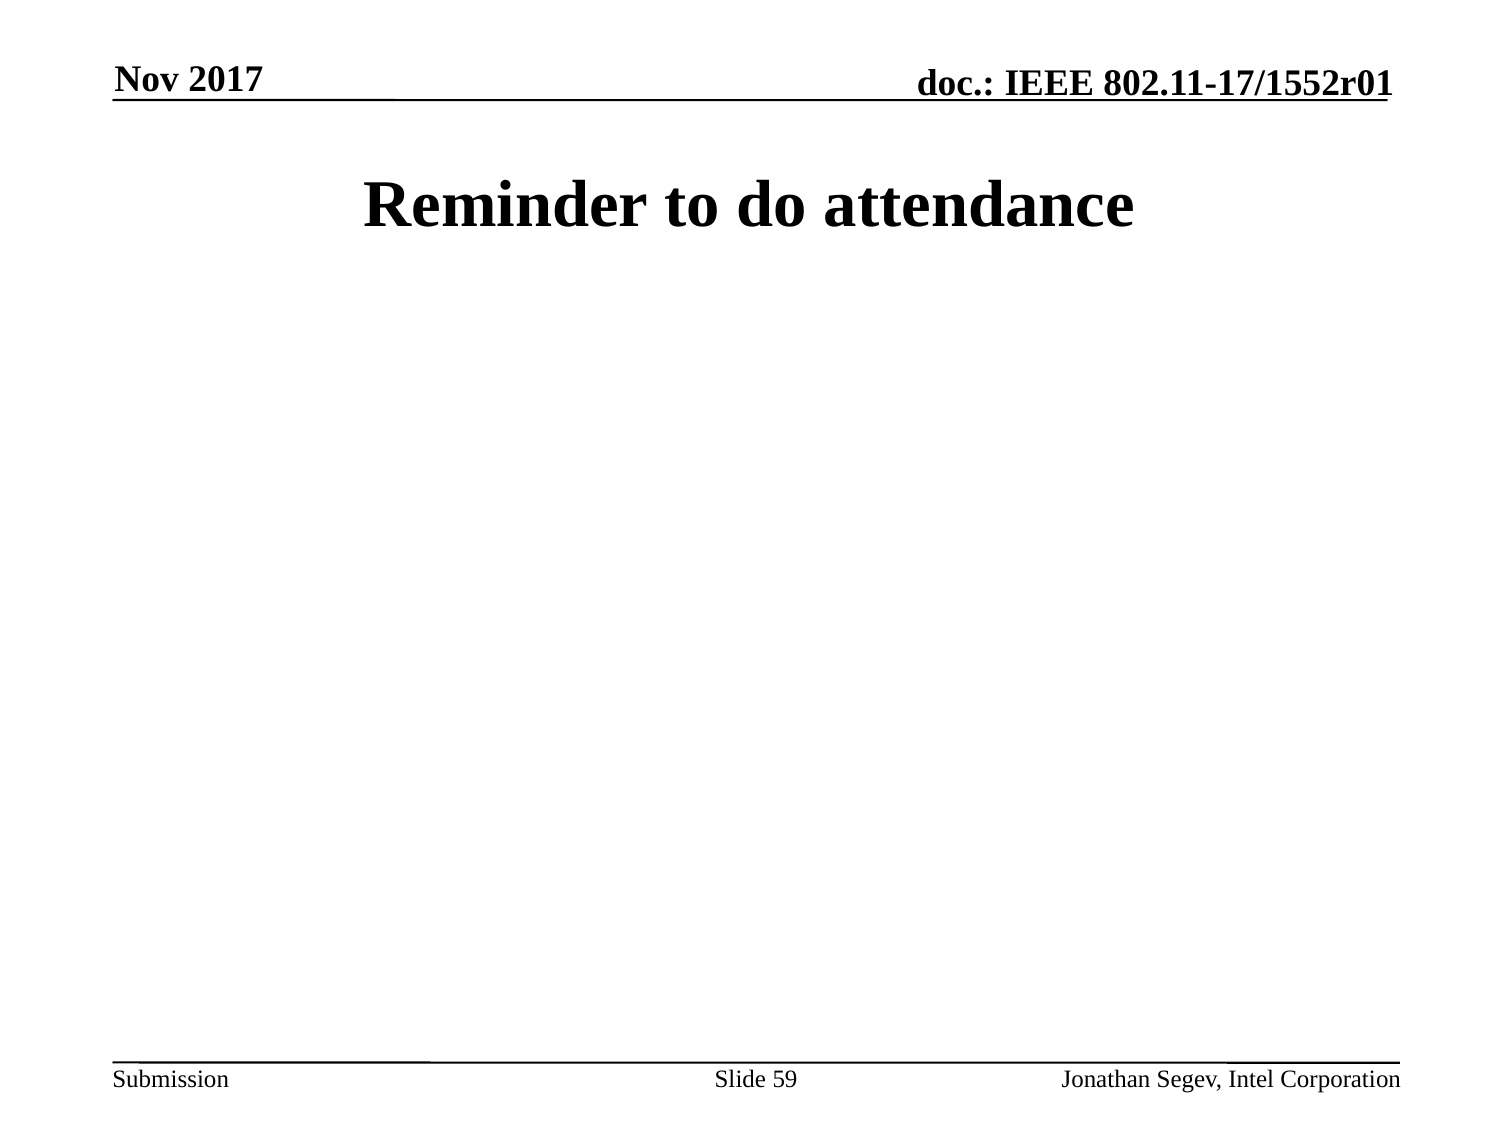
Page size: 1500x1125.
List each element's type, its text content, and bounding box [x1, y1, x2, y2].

footer Jonathan Segev, Intel Corporation [878, 1061, 1402, 1093]
slide_number Slide 59 [712, 1061, 800, 1123]
title Reminder to do attendance [112, 112, 1388, 288]
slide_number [114, 54, 423, 100]
